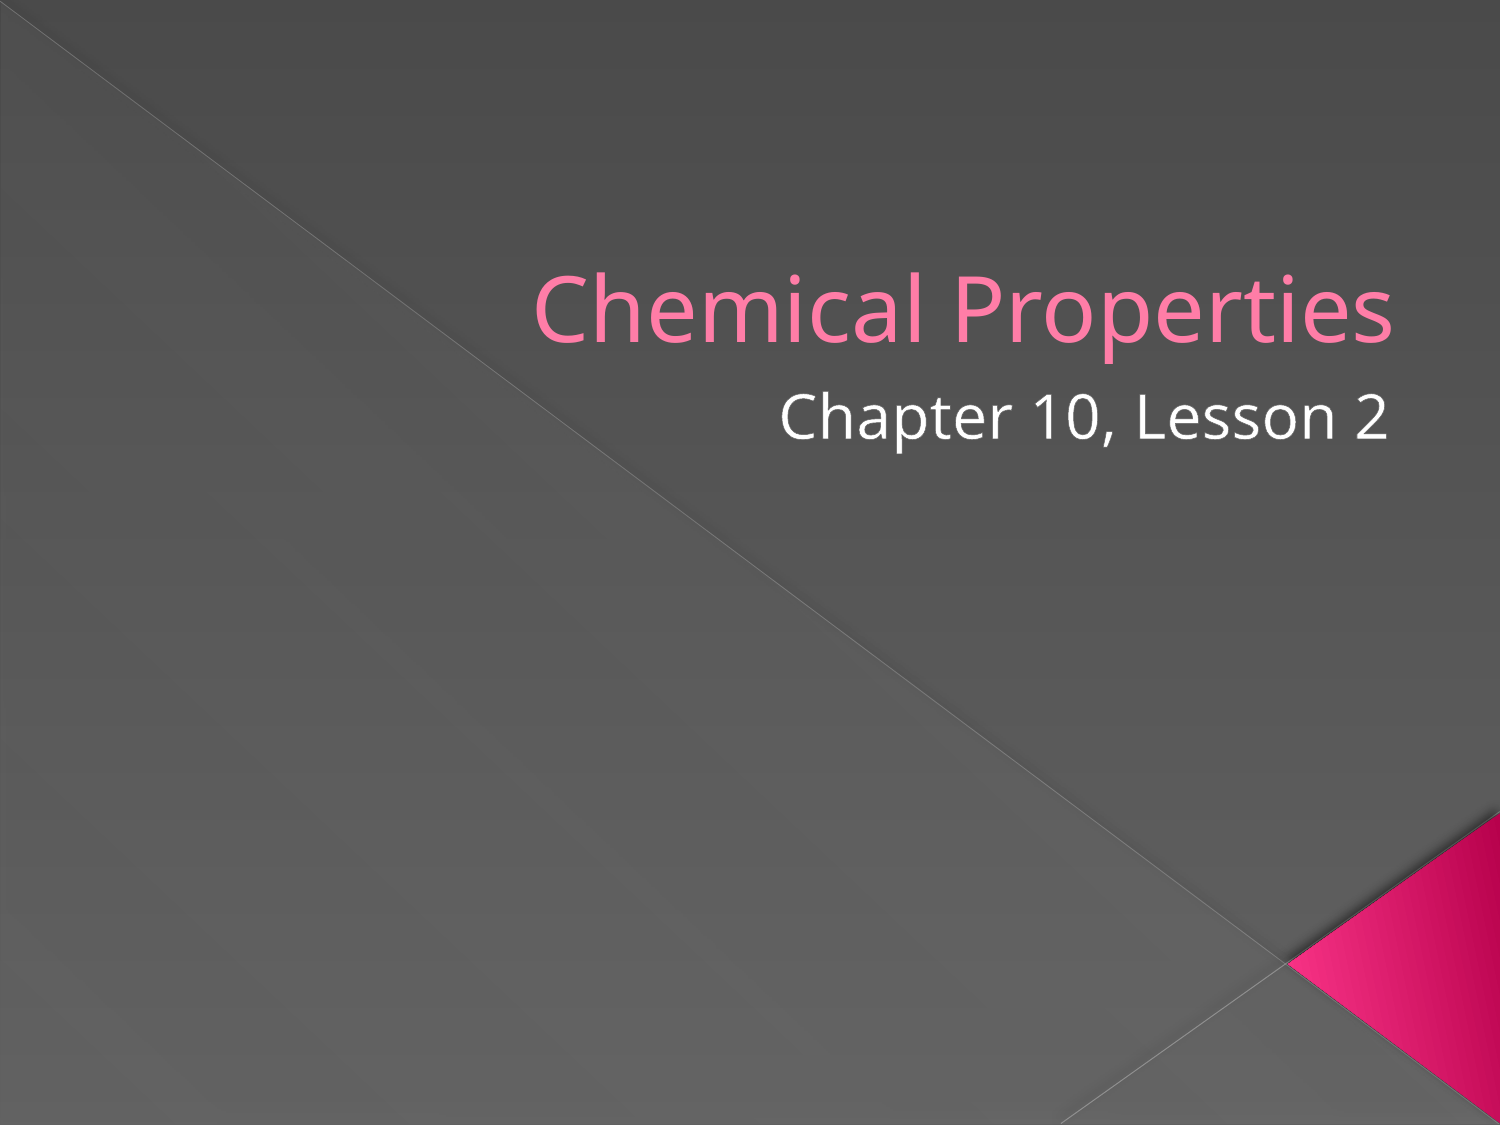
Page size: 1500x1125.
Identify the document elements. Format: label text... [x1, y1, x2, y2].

subtitle Chapter 10, Lesson 2 [88, 369, 1412, 657]
title Chemical Properties [88, 127, 1412, 369]
